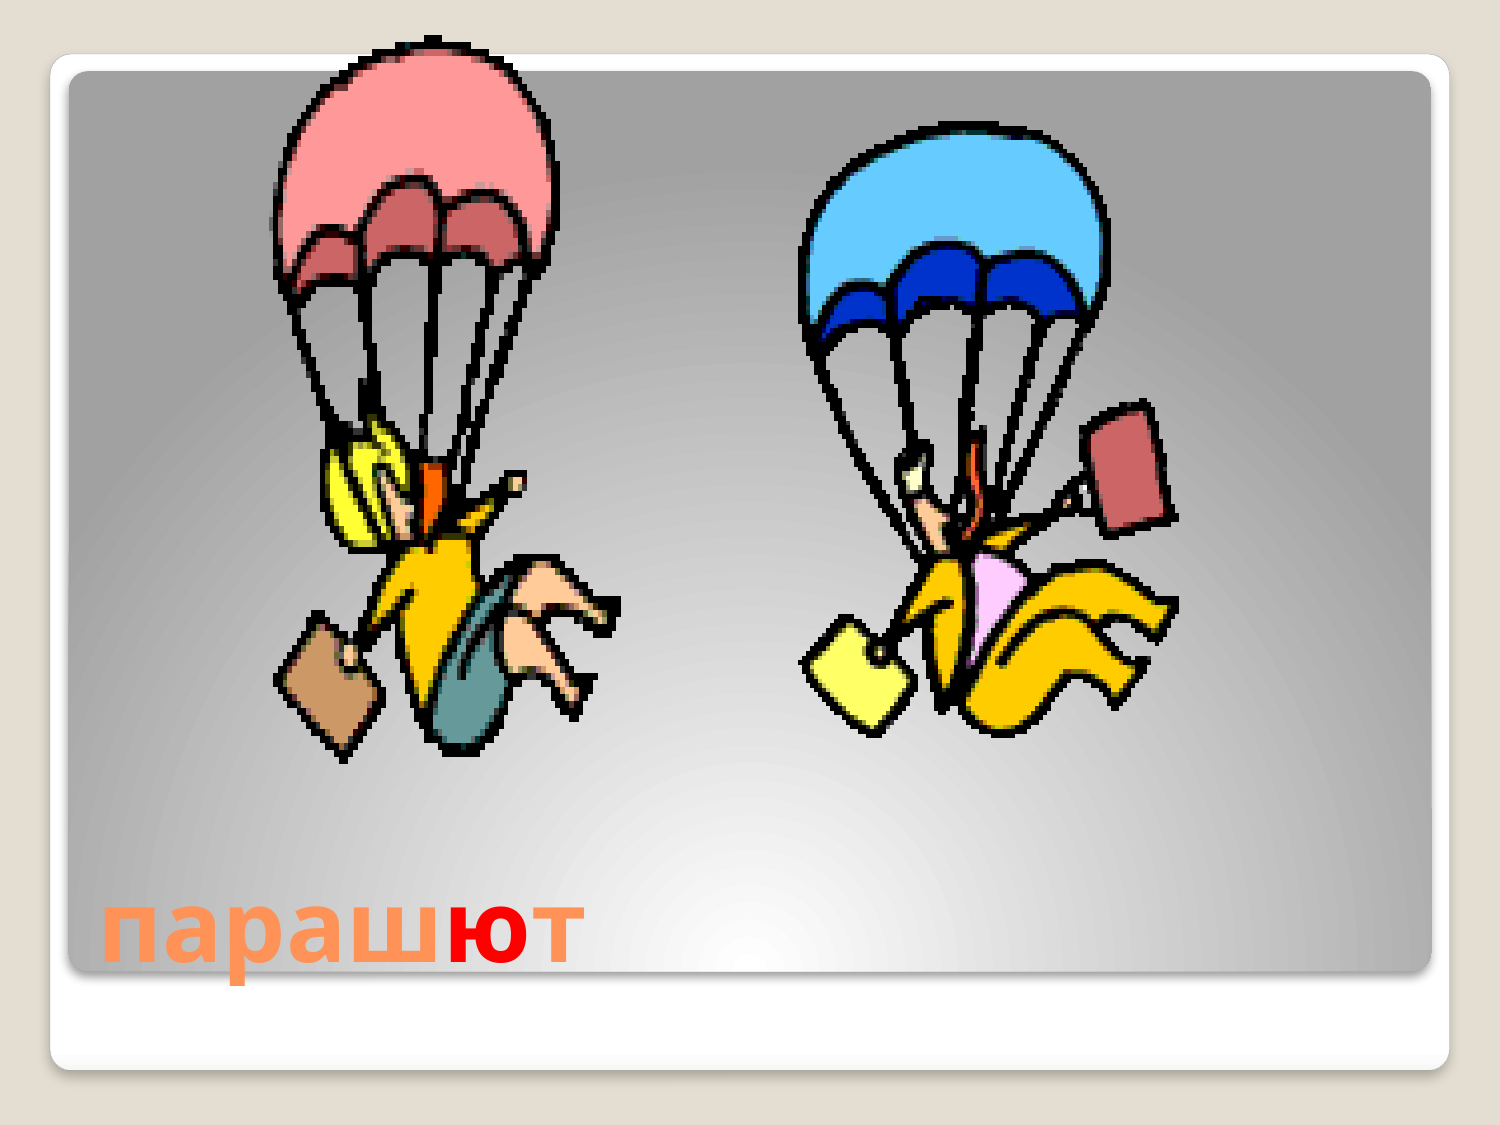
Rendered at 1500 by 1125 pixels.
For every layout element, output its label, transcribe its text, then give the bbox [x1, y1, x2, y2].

title парашют [82, 817, 1425, 990]
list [222, 34, 739, 786]
picture [749, 116, 1192, 762]
